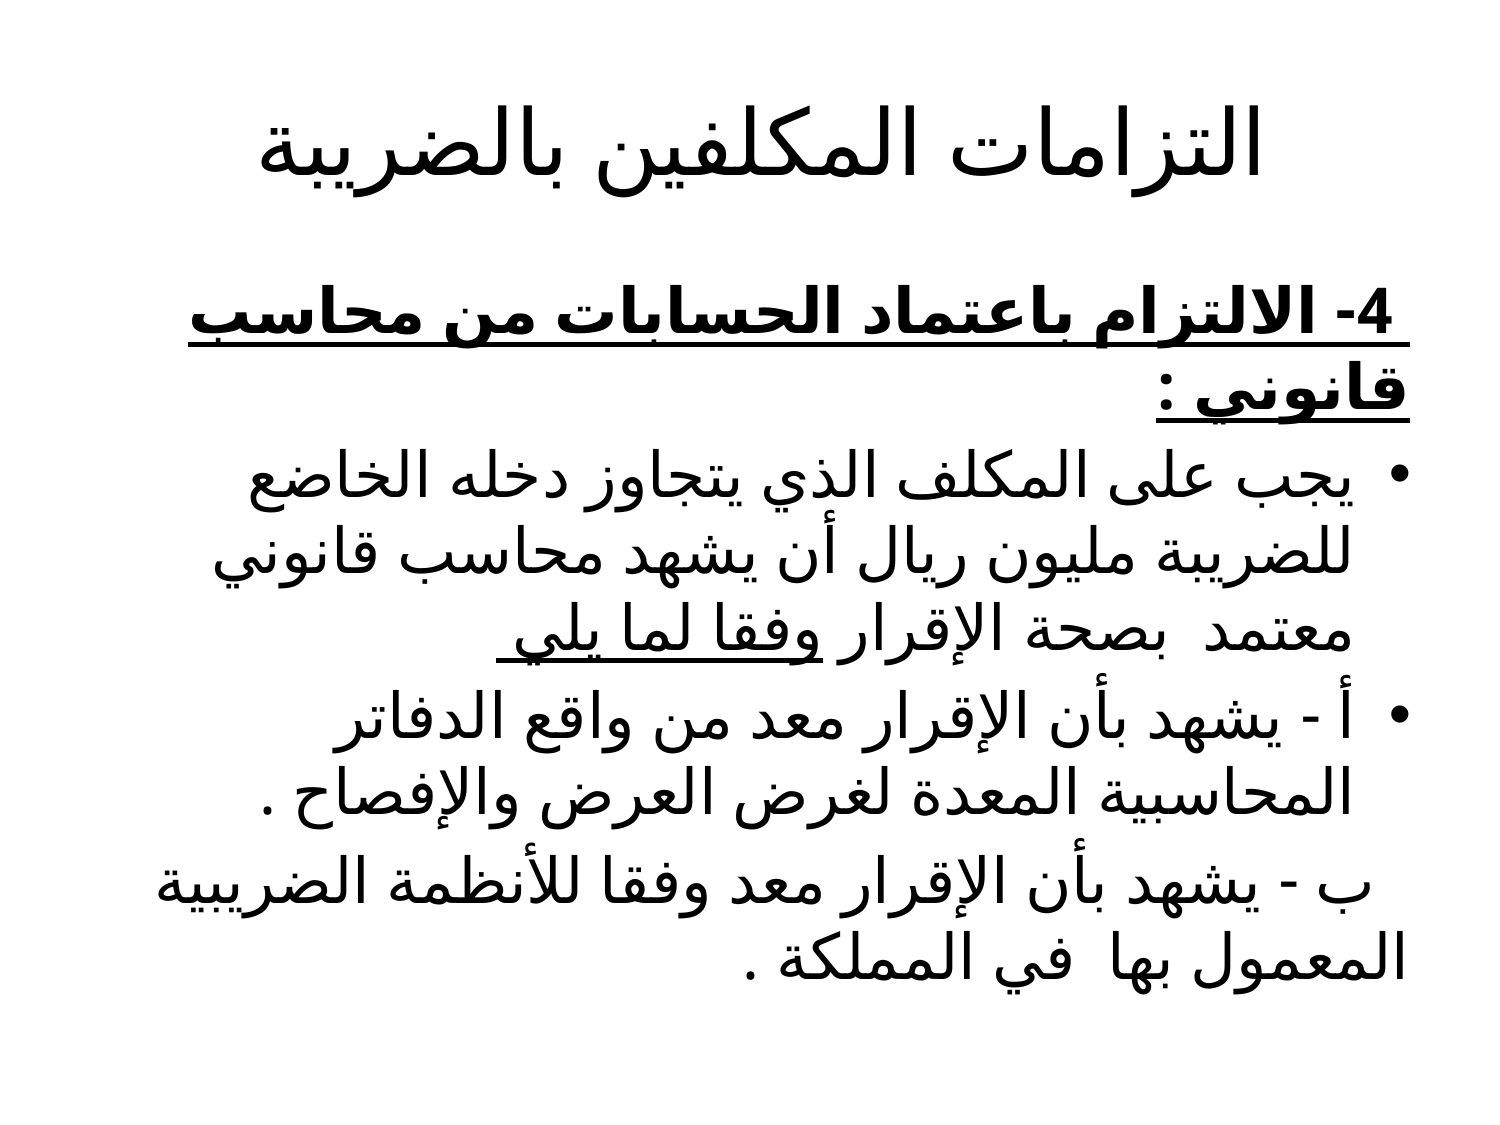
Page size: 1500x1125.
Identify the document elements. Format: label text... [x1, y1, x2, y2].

title التزامات المكلفين بالضريبة [75, 45, 1425, 233]
list 4- الالتزام باعتماد الحسابات من محاسب قانوني : يجب على المكلف الذي يتجاوز دخله الخاضع للضريبة مليون ريال أن يشهد محاسب قانوني معتمد بصحة الإقرار وفقا لما يلي أ - يشهد بأن الإقرار معد من واقع الدفاتر المحاسبية المعدة لغرض العرض والإفصاح . ب - يشهد بأن الإقرار معد وفقا للأنظمة الضريبية المعمول بها في المملكة . [75, 262, 1425, 1005]
